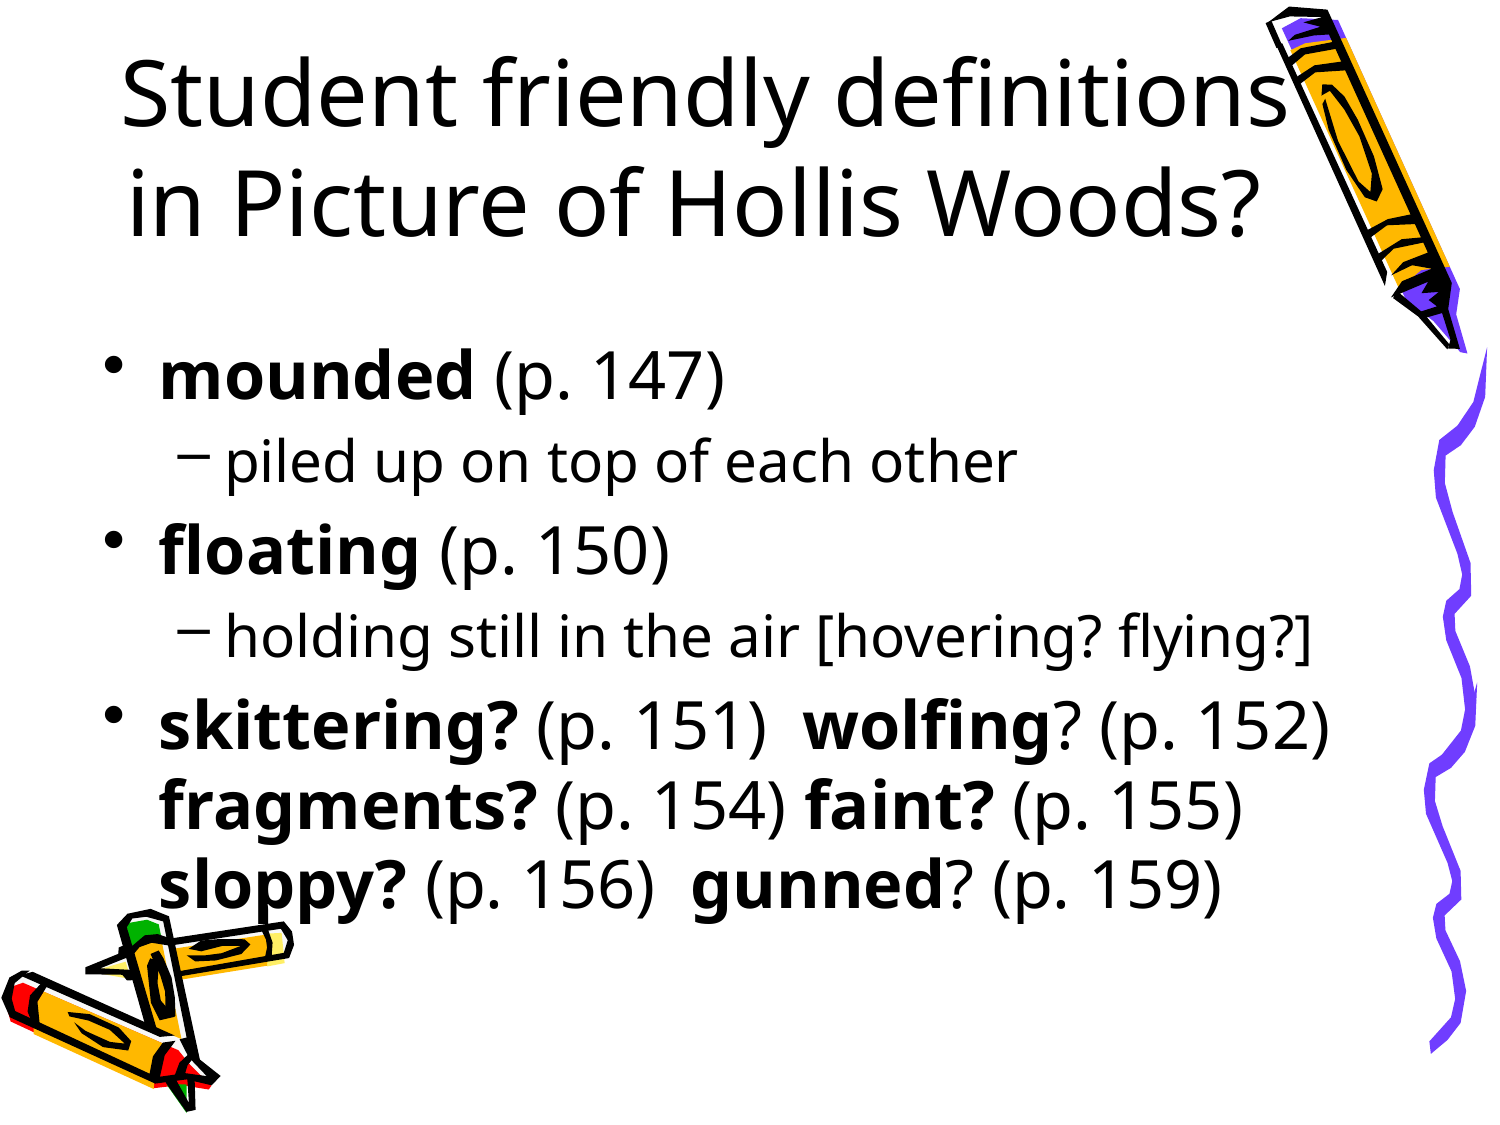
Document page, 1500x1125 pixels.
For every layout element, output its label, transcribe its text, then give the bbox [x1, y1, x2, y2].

title Student friendly definitions in Picture of Hollis Woods? [87, 0, 1326, 263]
list mounded (p. 147) piled up on top of each other floating (p. 150) holding still in the air [hovering? flying?] skittering? (p. 151) wolfing? (p. 152) fragments? (p. 154) faint? (p. 155) sloppy? (p. 156) gunned? (p. 159) [87, 324, 1426, 926]
